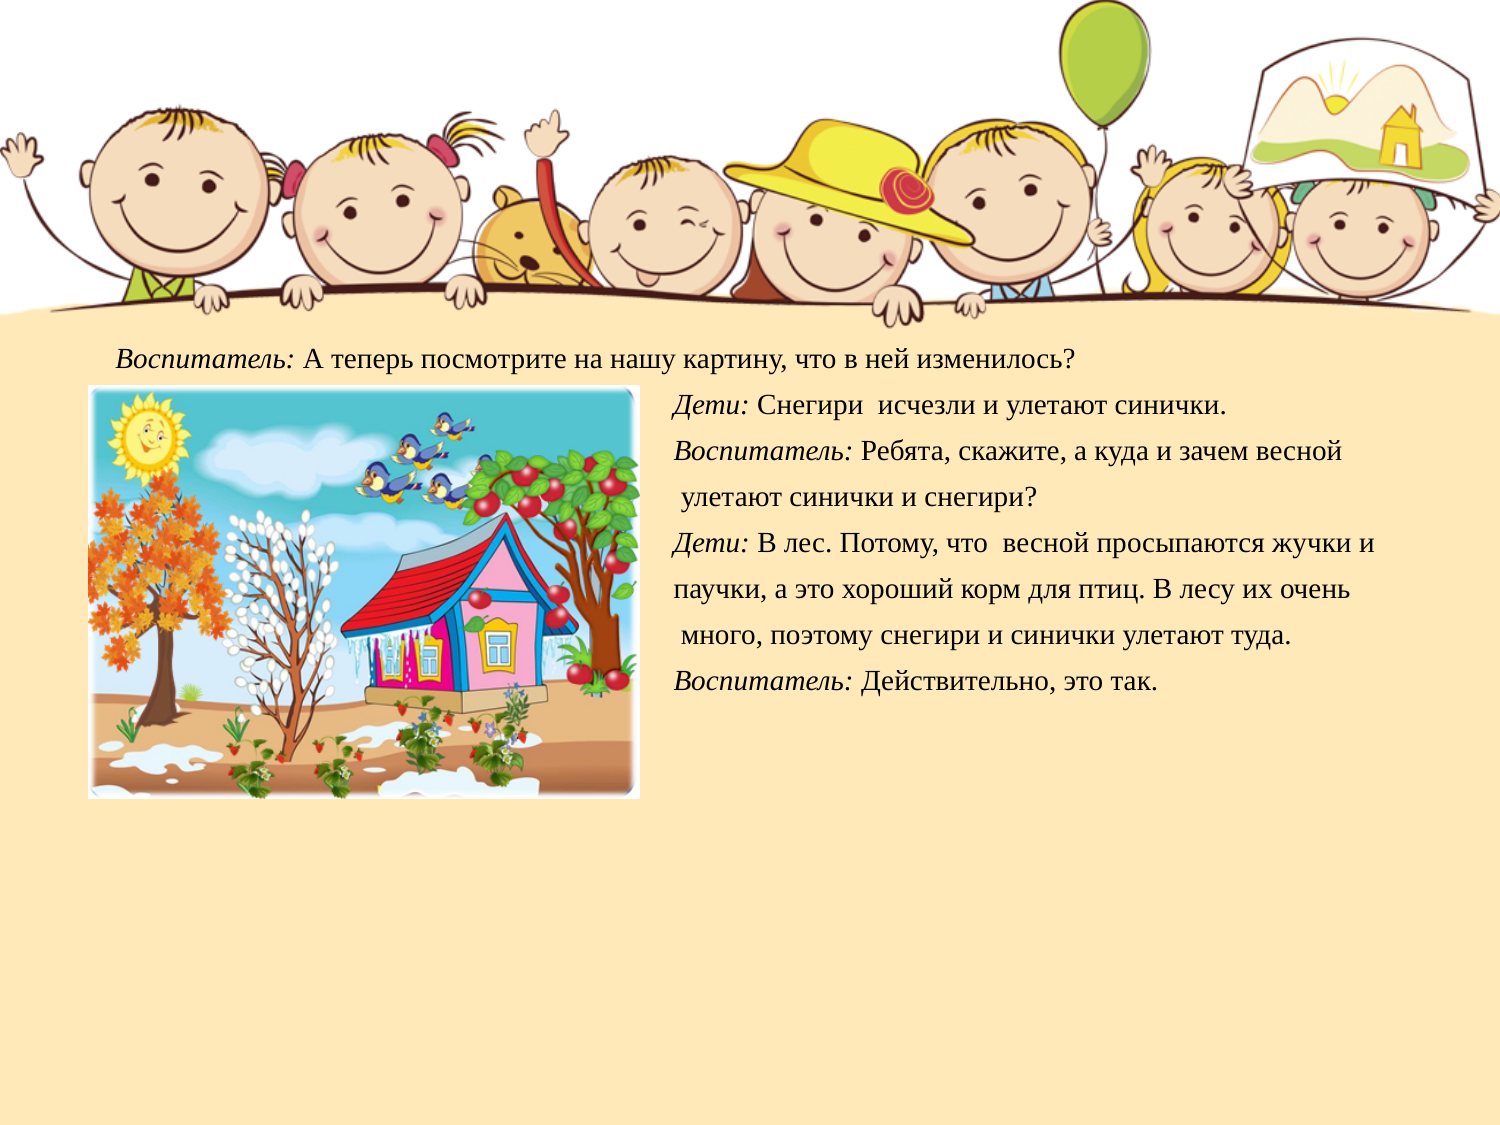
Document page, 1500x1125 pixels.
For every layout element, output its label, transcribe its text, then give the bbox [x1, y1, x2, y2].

list Воспитатель: А теперь посмотрите на нашу картину, что в ней изменилось? Дети: Снегири исчезли и улетают синички. Воспитатель: Ребята, скажите, а куда и зачем весной улетают синички и снегири? Дети: В лес. Потому, что весной просыпаются жучки и паучки, а это хороший корм для птиц. В лесу их очень много, поэтому снегири и синички улетают туда. Воспитатель: Действительно, это так. [100, 326, 1426, 1006]
picture [0, 0, 1500, 1125]
